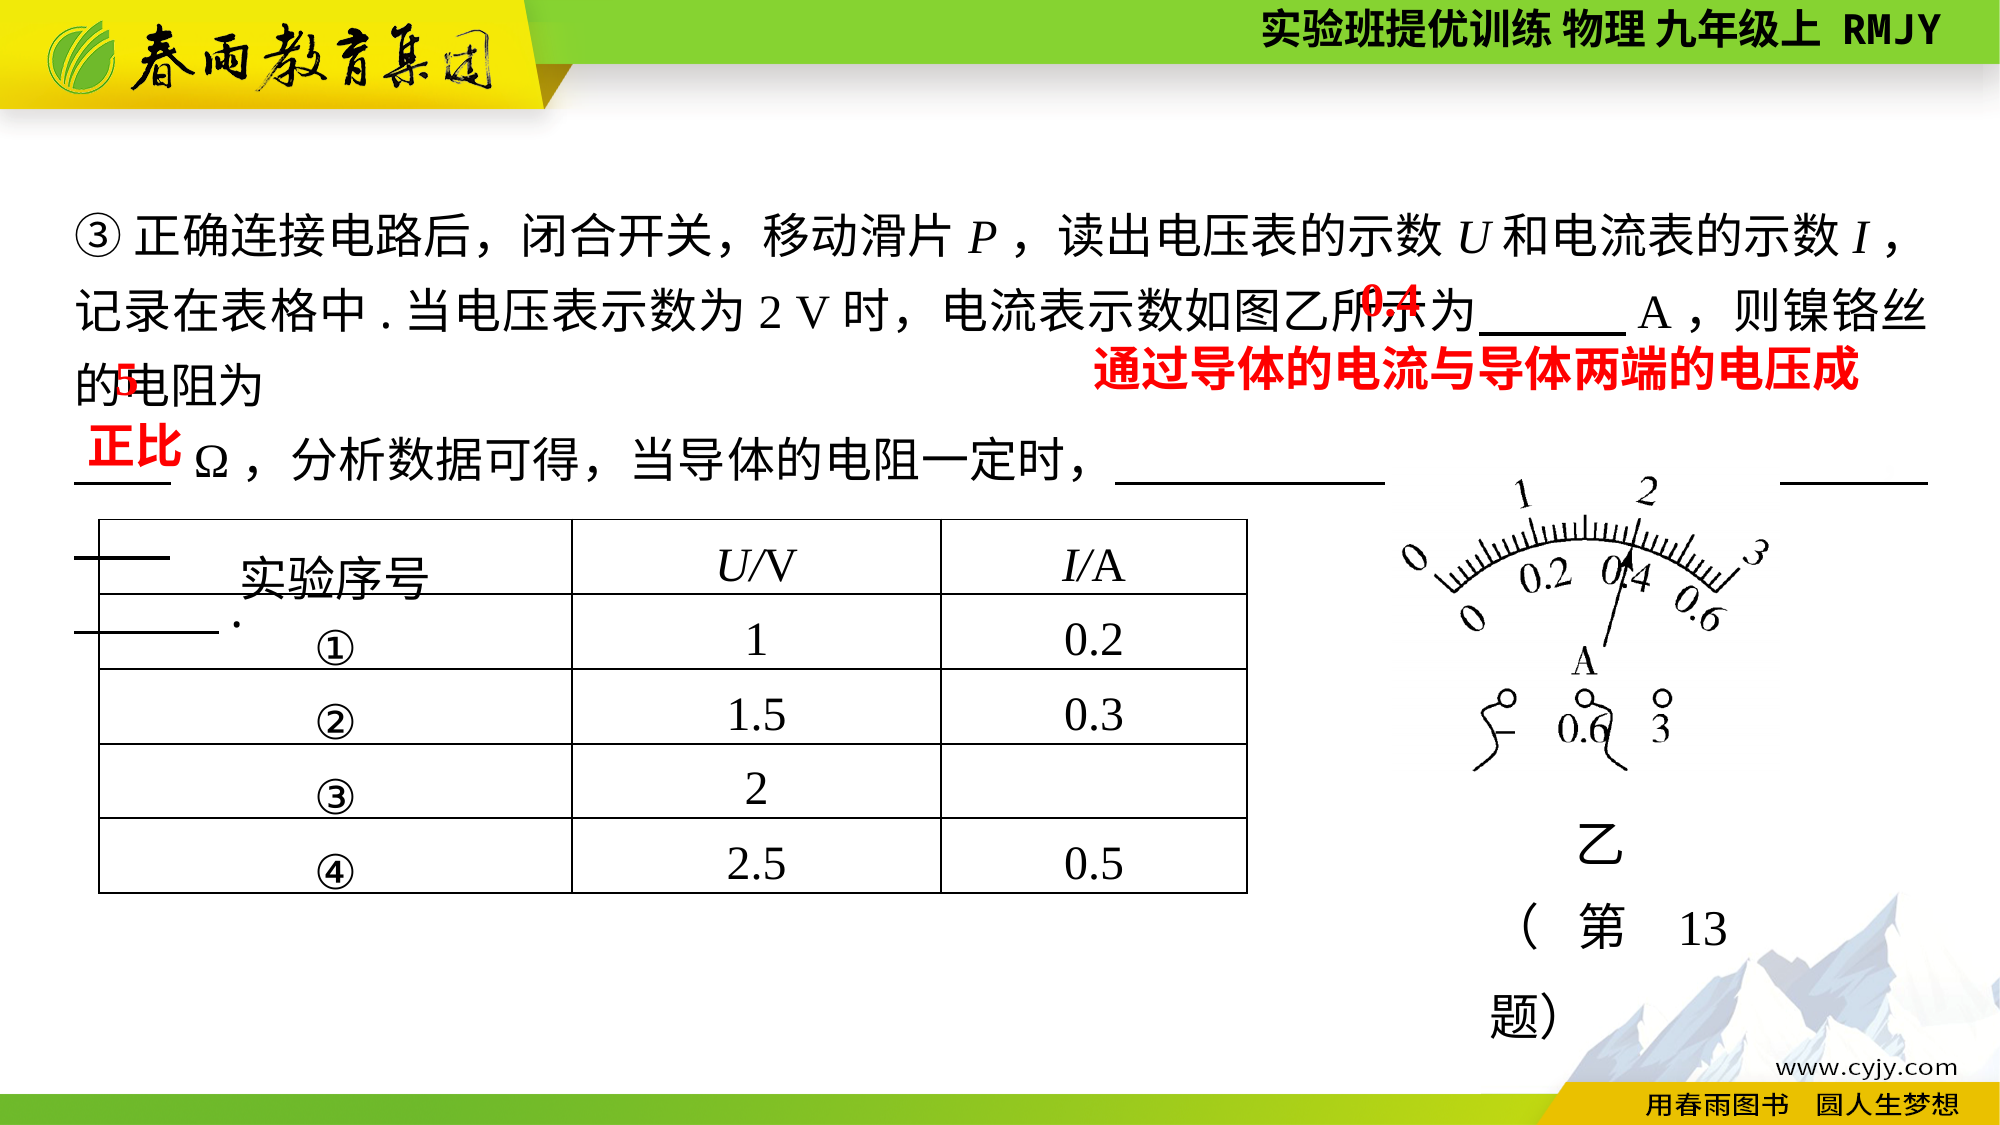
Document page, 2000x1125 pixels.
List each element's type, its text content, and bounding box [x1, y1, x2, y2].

table_cell 2 [573, 745, 940, 817]
table_cell ① [100, 595, 571, 668]
picture [0, 0, 2000, 1125]
table_cell 1 [573, 595, 940, 668]
text_box 乙 [1560, 795, 1641, 857]
table_cell ② [100, 670, 571, 743]
text_box 0.4 [1345, 261, 1436, 331]
table_cell 0.5 [942, 819, 1246, 892]
text_box 正比 [72, 408, 199, 481]
list ③正确连接电路后，闭合开关，移动滑片P，读出电压表的示数U和电流表的示数I，记录在表格中.当电压表示数为2 V时，电流表示数如图乙所示为 A，则镍铬丝的电阻为 Ω，分析数据可得，当导体的电阻一定时， ， . [59, 181, 1944, 499]
text_box 通过导体的电流与导体两端的电压成 [1078, 331, 1933, 404]
table_cell ③ [100, 745, 571, 817]
table_header I/A [942, 520, 1246, 593]
table_cell [942, 745, 1246, 817]
table_cell 0.3 [942, 670, 1246, 743]
text_box 5 [99, 339, 154, 408]
table_cell 1.5 [573, 670, 940, 743]
table_cell 0.2 [942, 595, 1246, 668]
table_cell ④ [100, 819, 571, 892]
table_cell 2.5 [573, 819, 940, 892]
table_header 实验序号 [100, 520, 571, 593]
text_box （第13题） [1474, 857, 1755, 963]
table_header U/V [573, 520, 940, 593]
